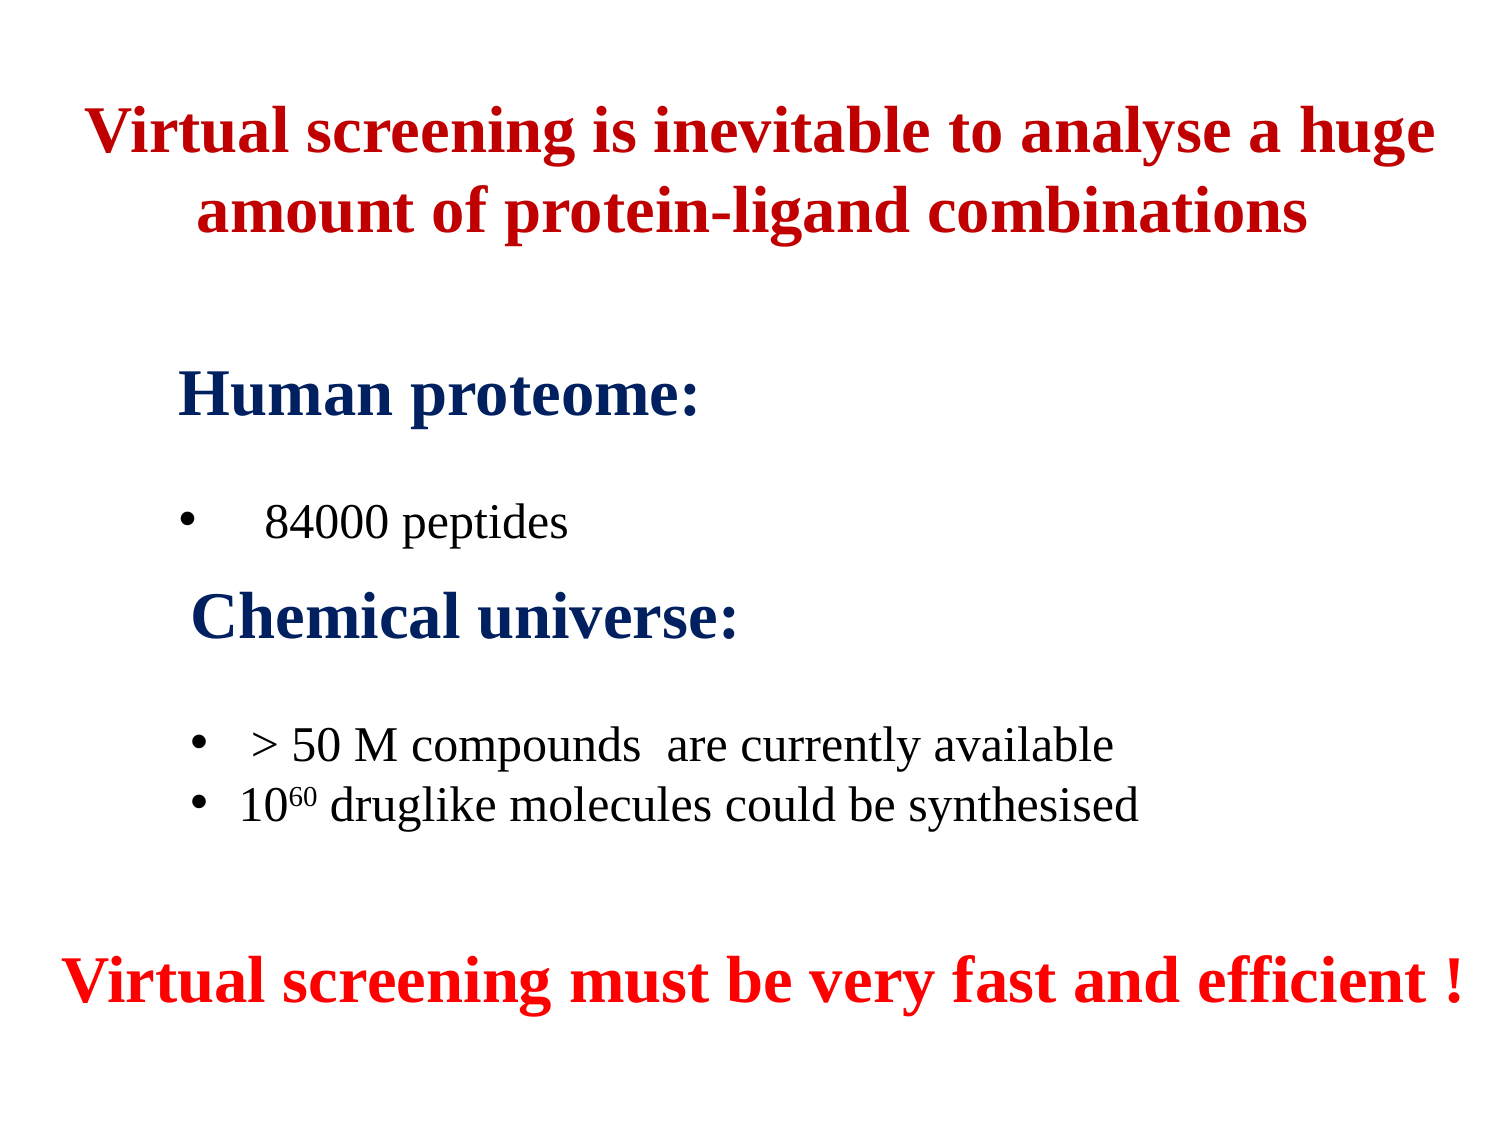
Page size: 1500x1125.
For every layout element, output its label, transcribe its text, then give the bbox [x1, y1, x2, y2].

text_box Virtual screening must be very fast and efficient ! [46, 928, 1484, 1024]
text_box Human proteome: 84000 peptides [164, 341, 844, 557]
text_box Virtual screening is inevitable to analyse a huge amount of protein-ligand combinations [23, 78, 1500, 253]
text_box Chemical universe: > 50 M compounds are currently available 1060 druglike molecules could be synthesised [175, 564, 1418, 839]
